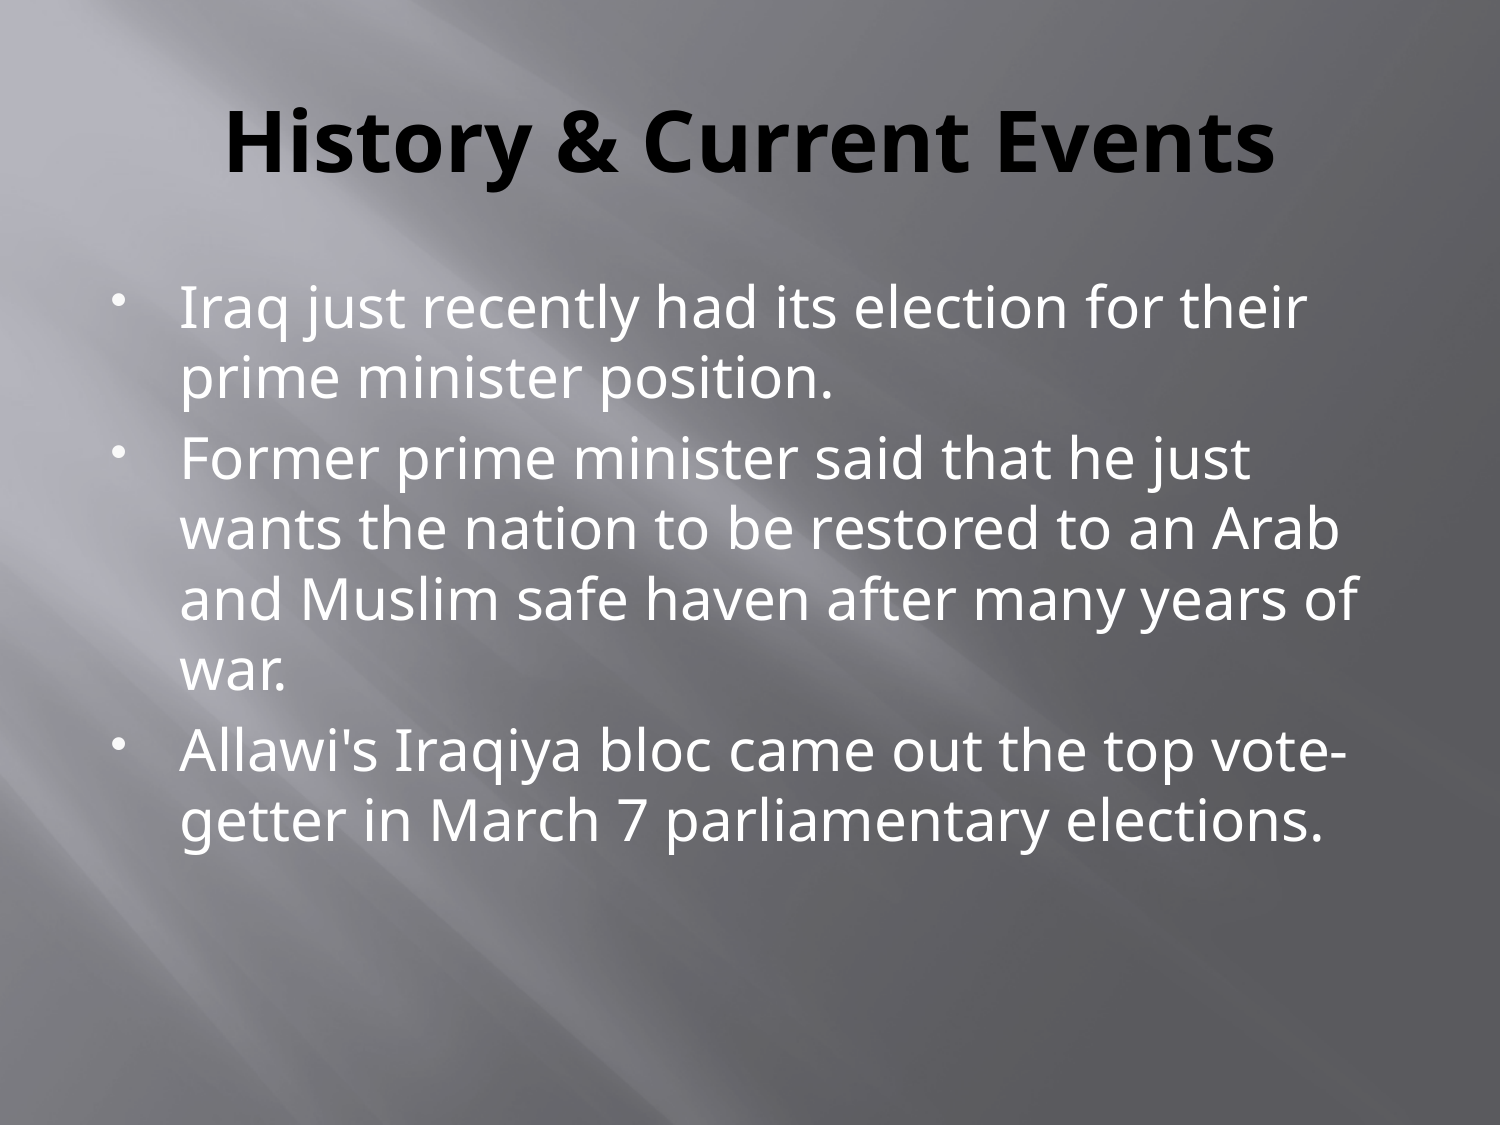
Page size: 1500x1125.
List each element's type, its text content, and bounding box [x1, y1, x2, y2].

list Iraq just recently had its election for their prime minister position. Former prime minister said that he just wants the nation to be restored to an Arab and Muslim safe haven after many years of war. Allawi's Iraqiya bloc came out the top vote-getter in March 7 parliamentary elections. [74, 262, 1426, 1036]
title History & Current Events [75, 45, 1425, 233]
